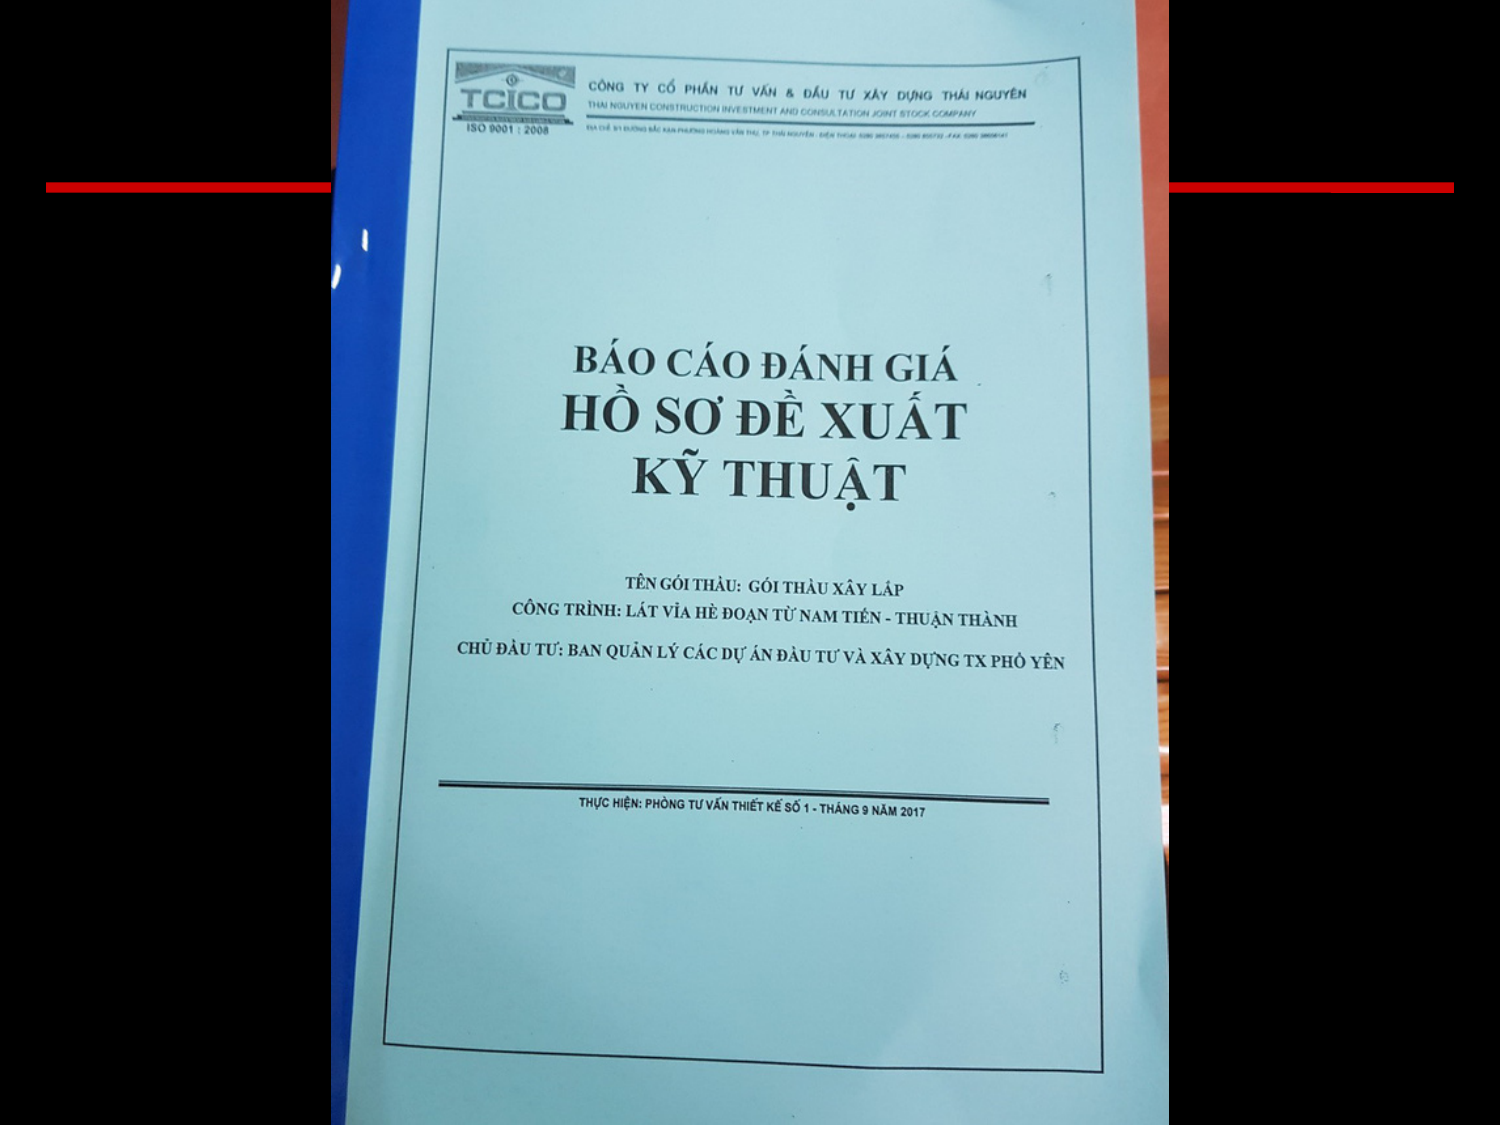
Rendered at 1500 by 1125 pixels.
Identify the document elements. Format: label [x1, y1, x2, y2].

picture [331, 0, 1169, 1125]
